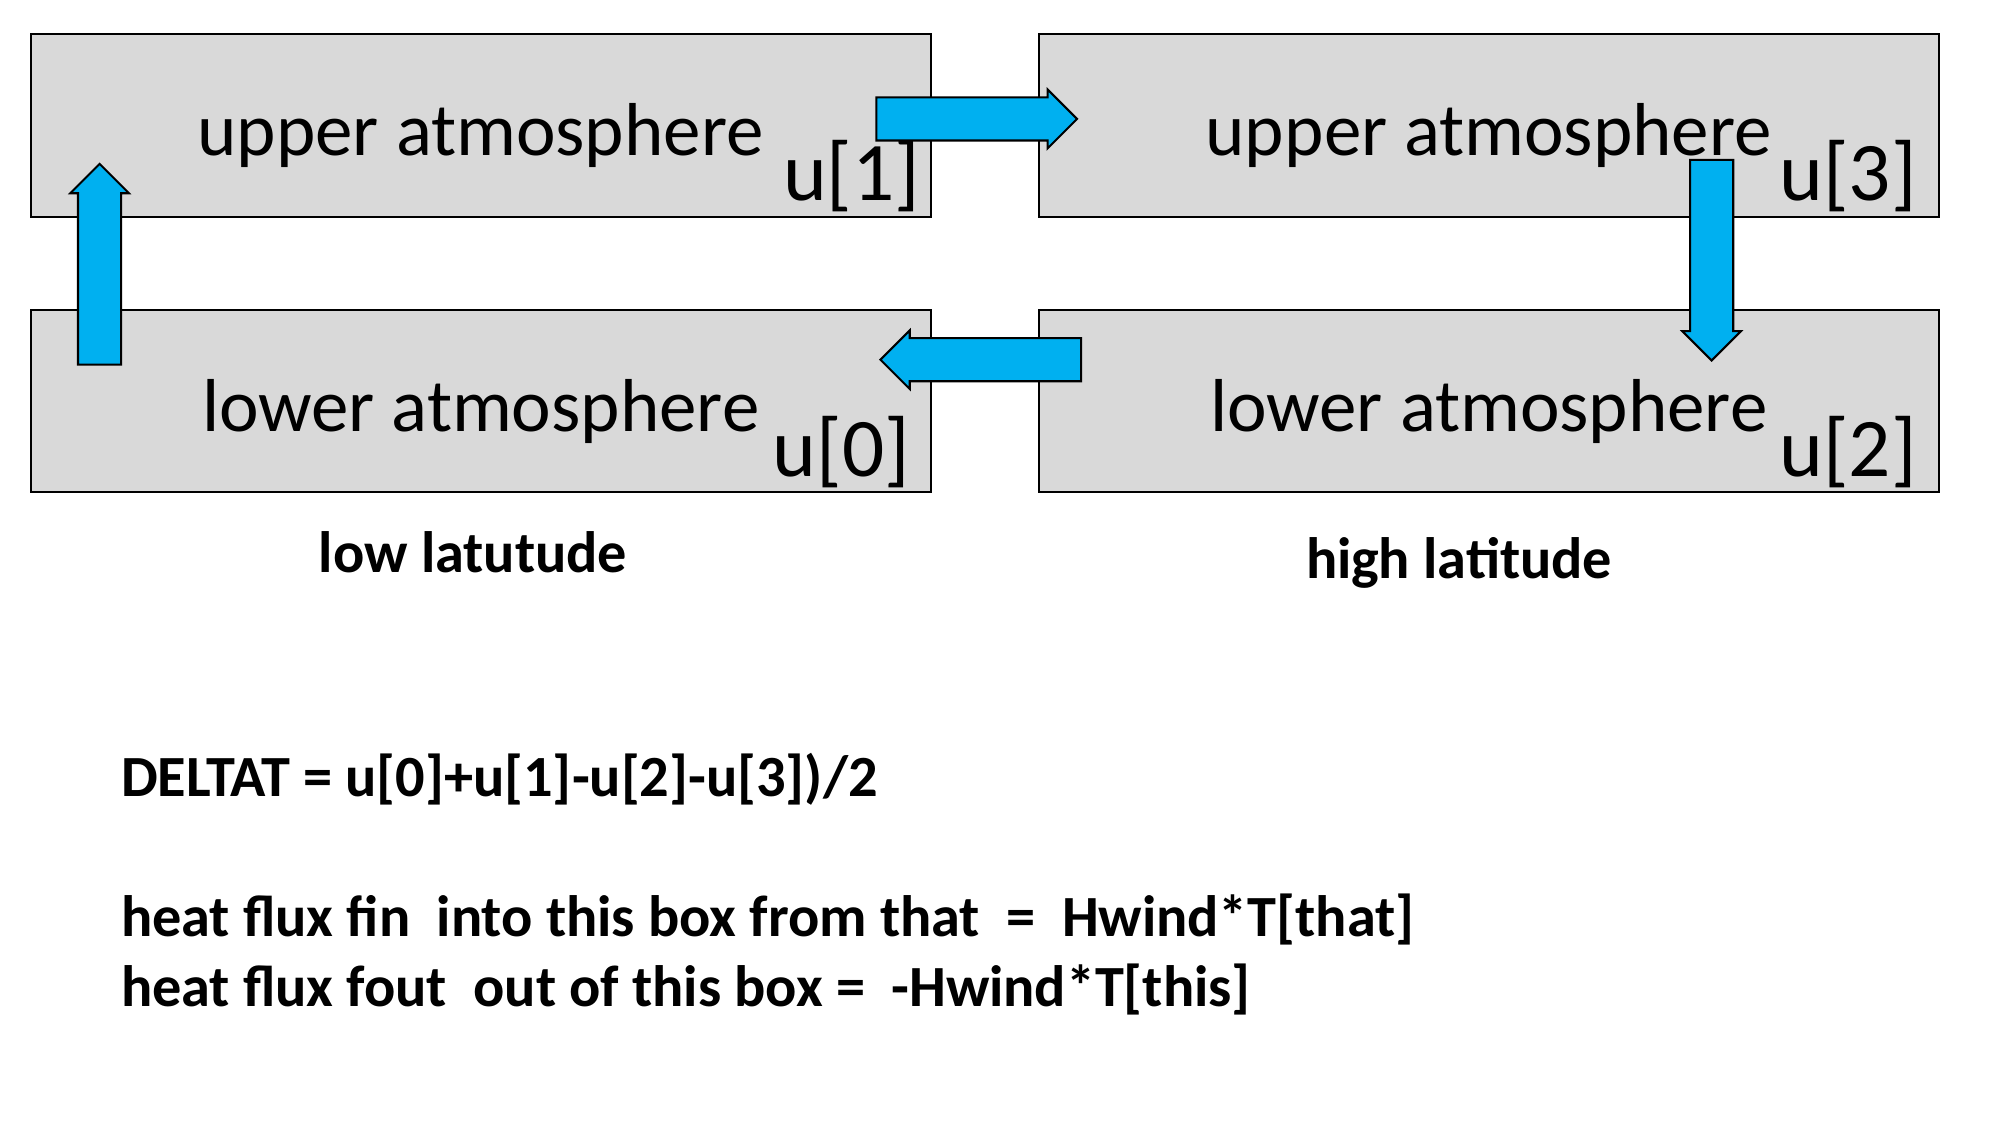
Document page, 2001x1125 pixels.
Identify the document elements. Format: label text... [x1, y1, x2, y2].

text_box DELTAT = u[0]+u[1]-u[2]-u[3])/2 heat flux fin into this box from that = Hwind*T[that] heat flux fout out of this box = -Hwind*T[this] [106, 730, 1660, 1025]
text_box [30, 34, 1952, 670]
